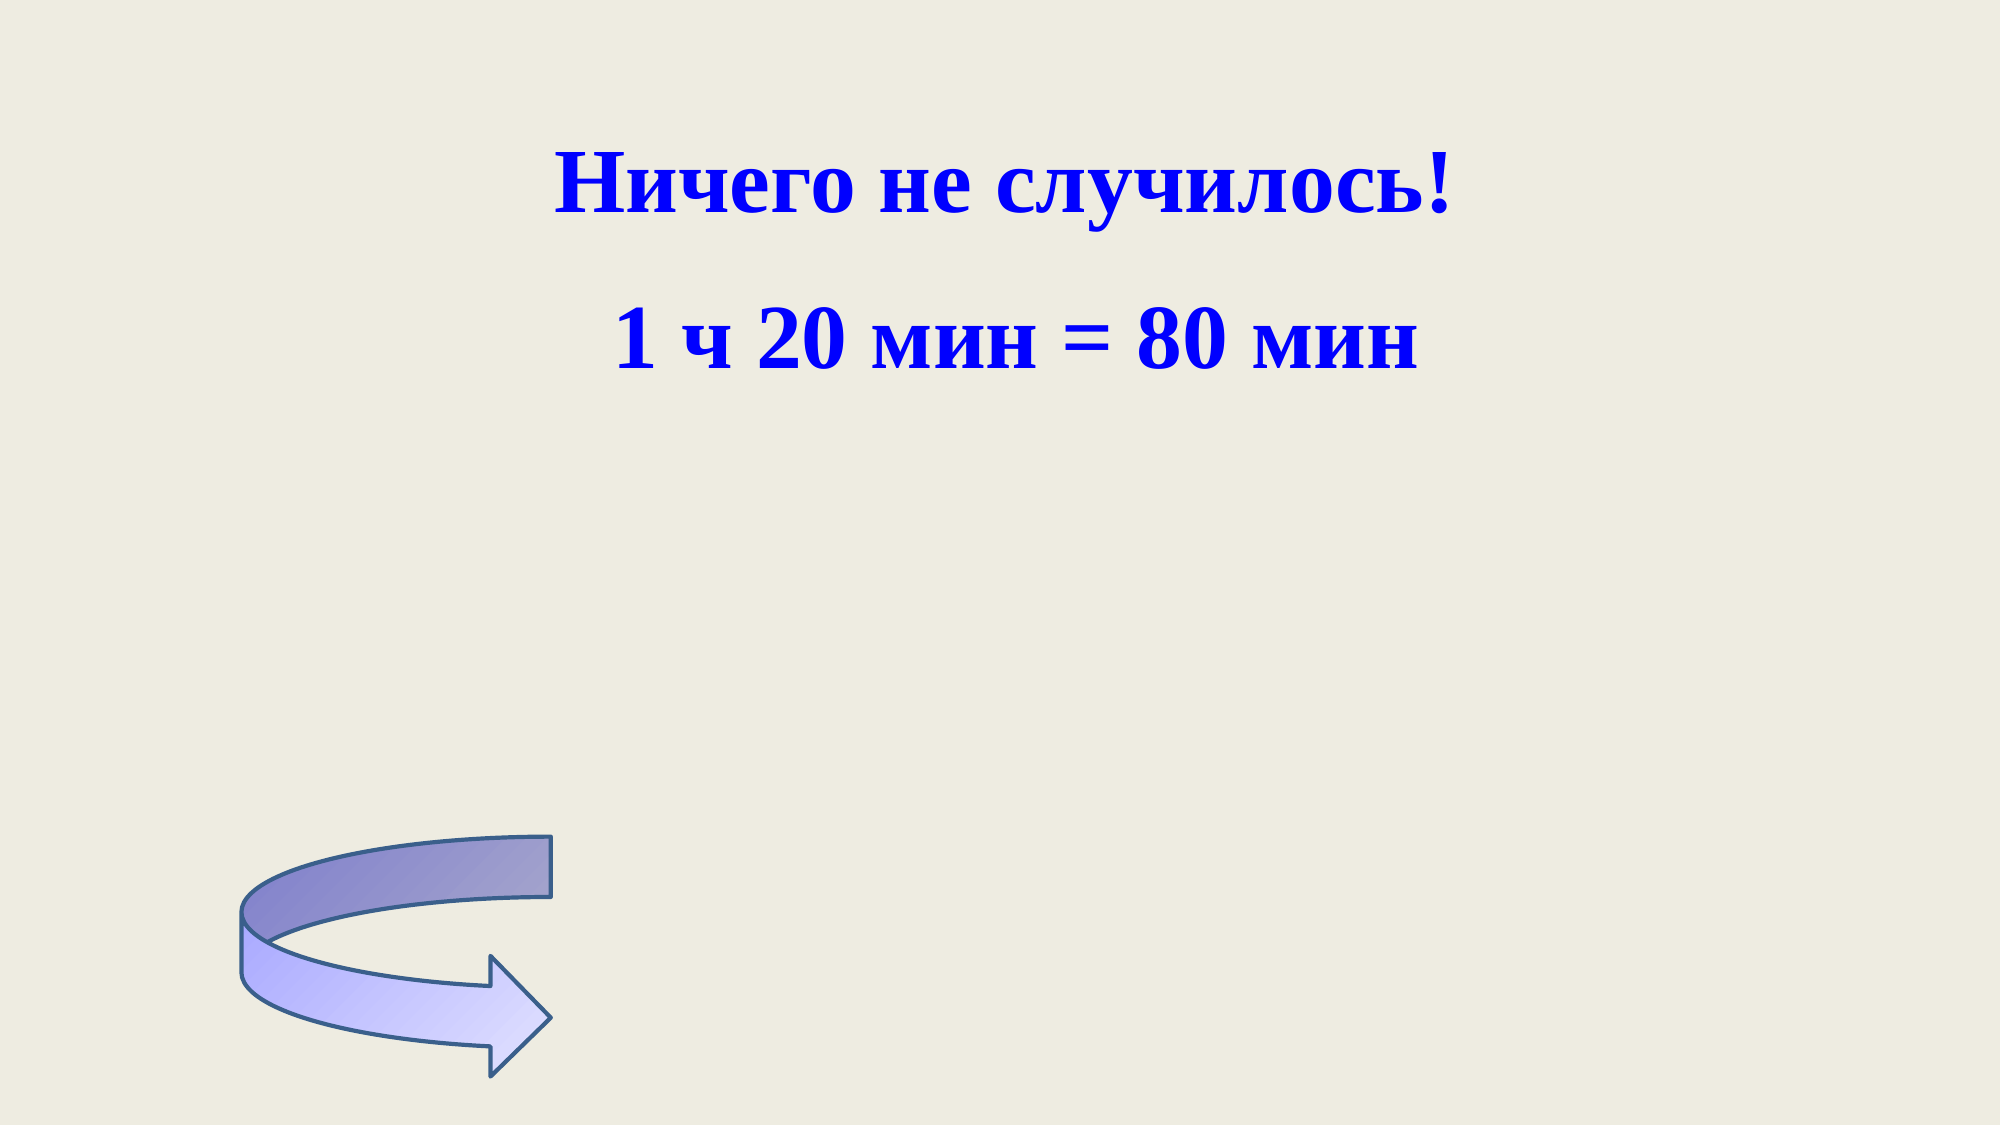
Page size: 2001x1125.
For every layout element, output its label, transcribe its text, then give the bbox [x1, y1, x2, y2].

text_box [239, 834, 553, 1079]
text_box Ничего не случилось! 1 ч 20 мин = 80 мин [217, 113, 1793, 394]
